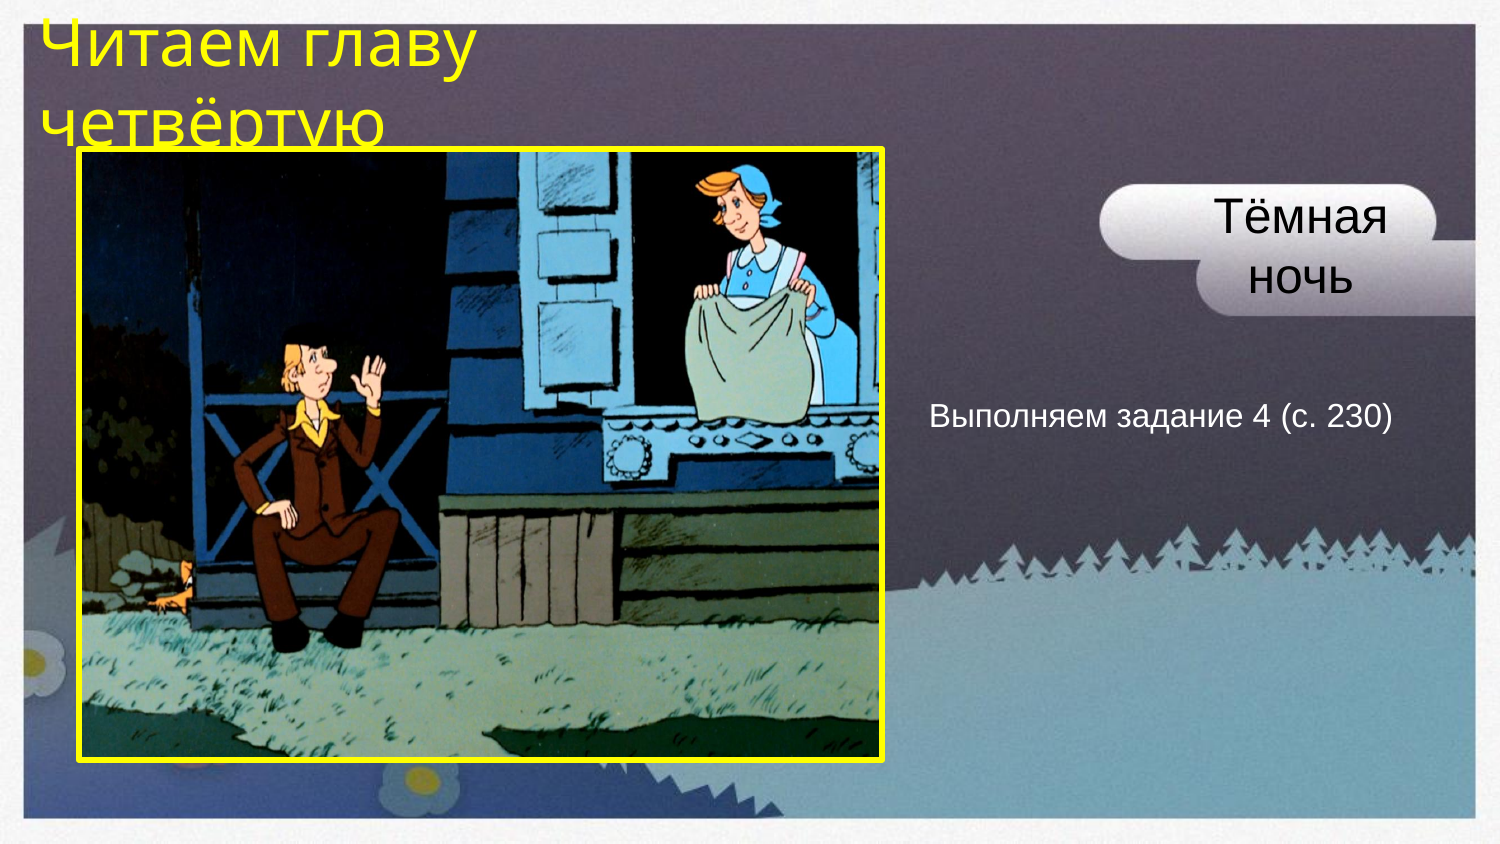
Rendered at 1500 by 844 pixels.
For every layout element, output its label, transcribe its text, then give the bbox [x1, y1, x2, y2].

text_box Выполняем задание 4 (с. 230) [913, 386, 1453, 442]
title Читаем главу четвёртую [23, 0, 774, 160]
picture [0, 0, 1500, 844]
picture [81, 152, 880, 757]
text_box Тёмная ночь [1183, 175, 1418, 311]
